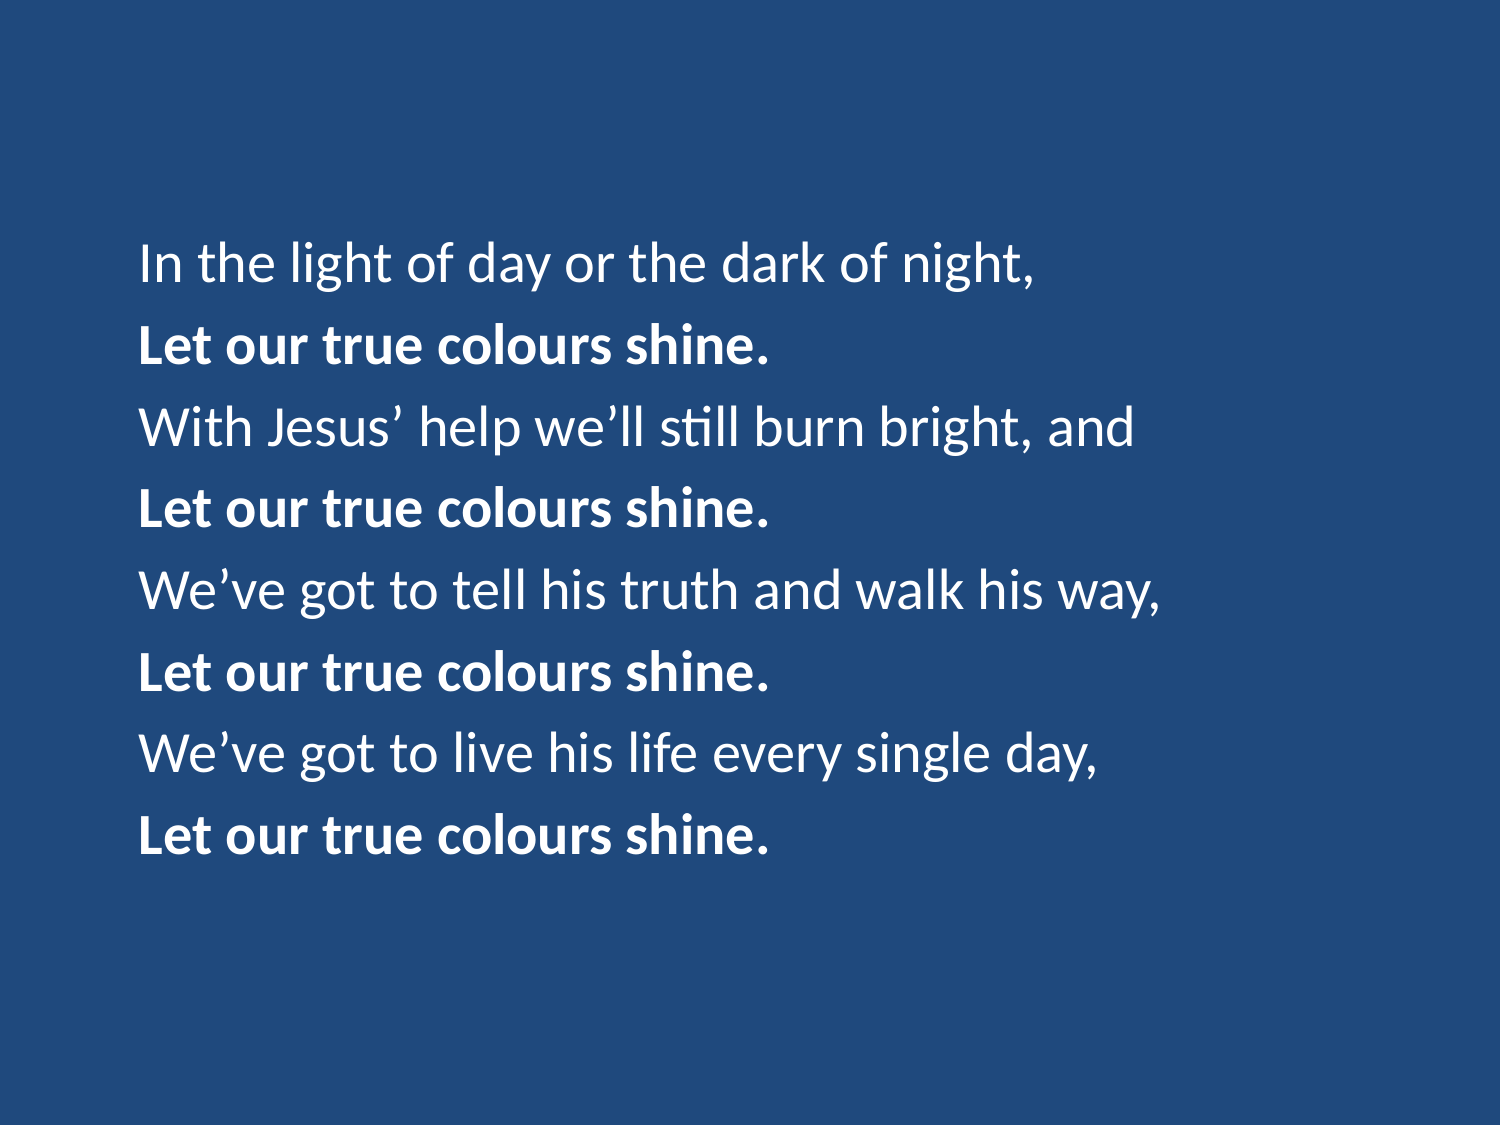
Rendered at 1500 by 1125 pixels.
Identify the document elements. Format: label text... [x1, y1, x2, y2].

list In the light of day or the dark of night, Let our true colours shine. With Jesus’ help we’ll still burn bright, and Let our true colours shine. We’ve got to tell his truth and walk his way, Let our true colours shine. We’ve got to live his life every single day, Let our true colours shine. [123, 216, 1441, 908]
